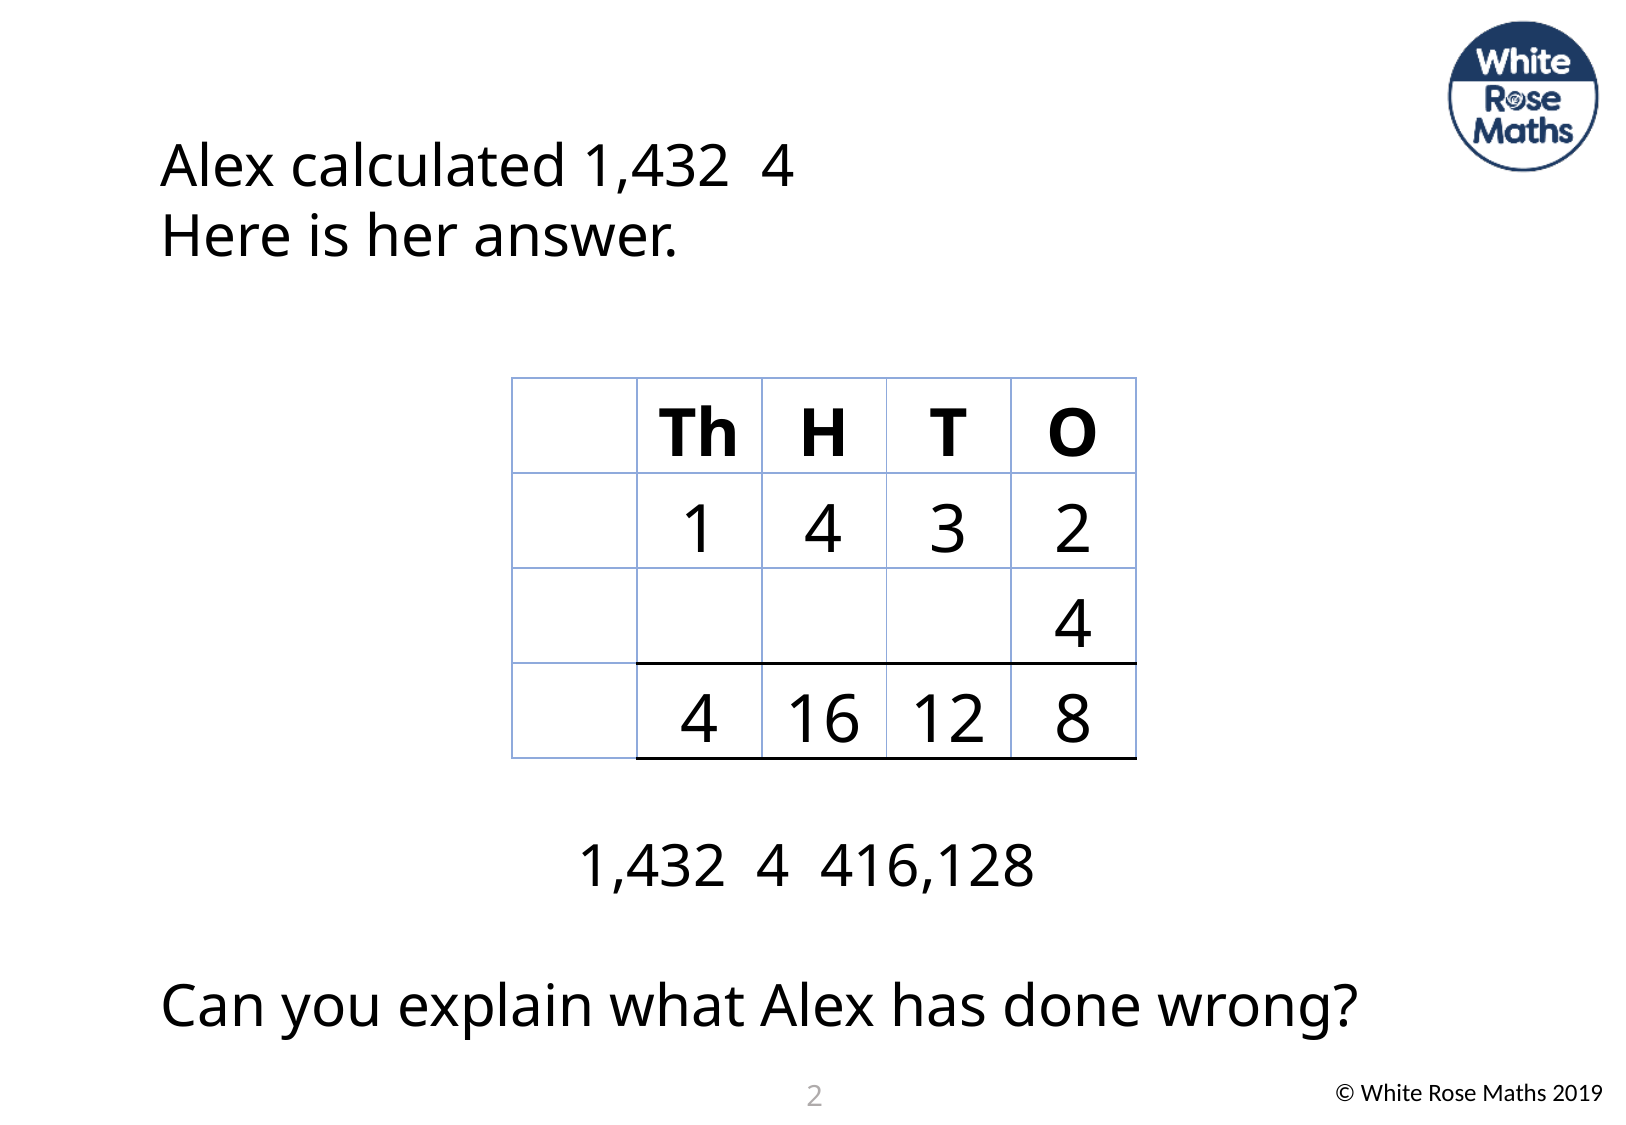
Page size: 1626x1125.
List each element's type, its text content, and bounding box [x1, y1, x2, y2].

picture [1444, 17, 1602, 175]
slide_number 2 [776, 1069, 854, 1125]
